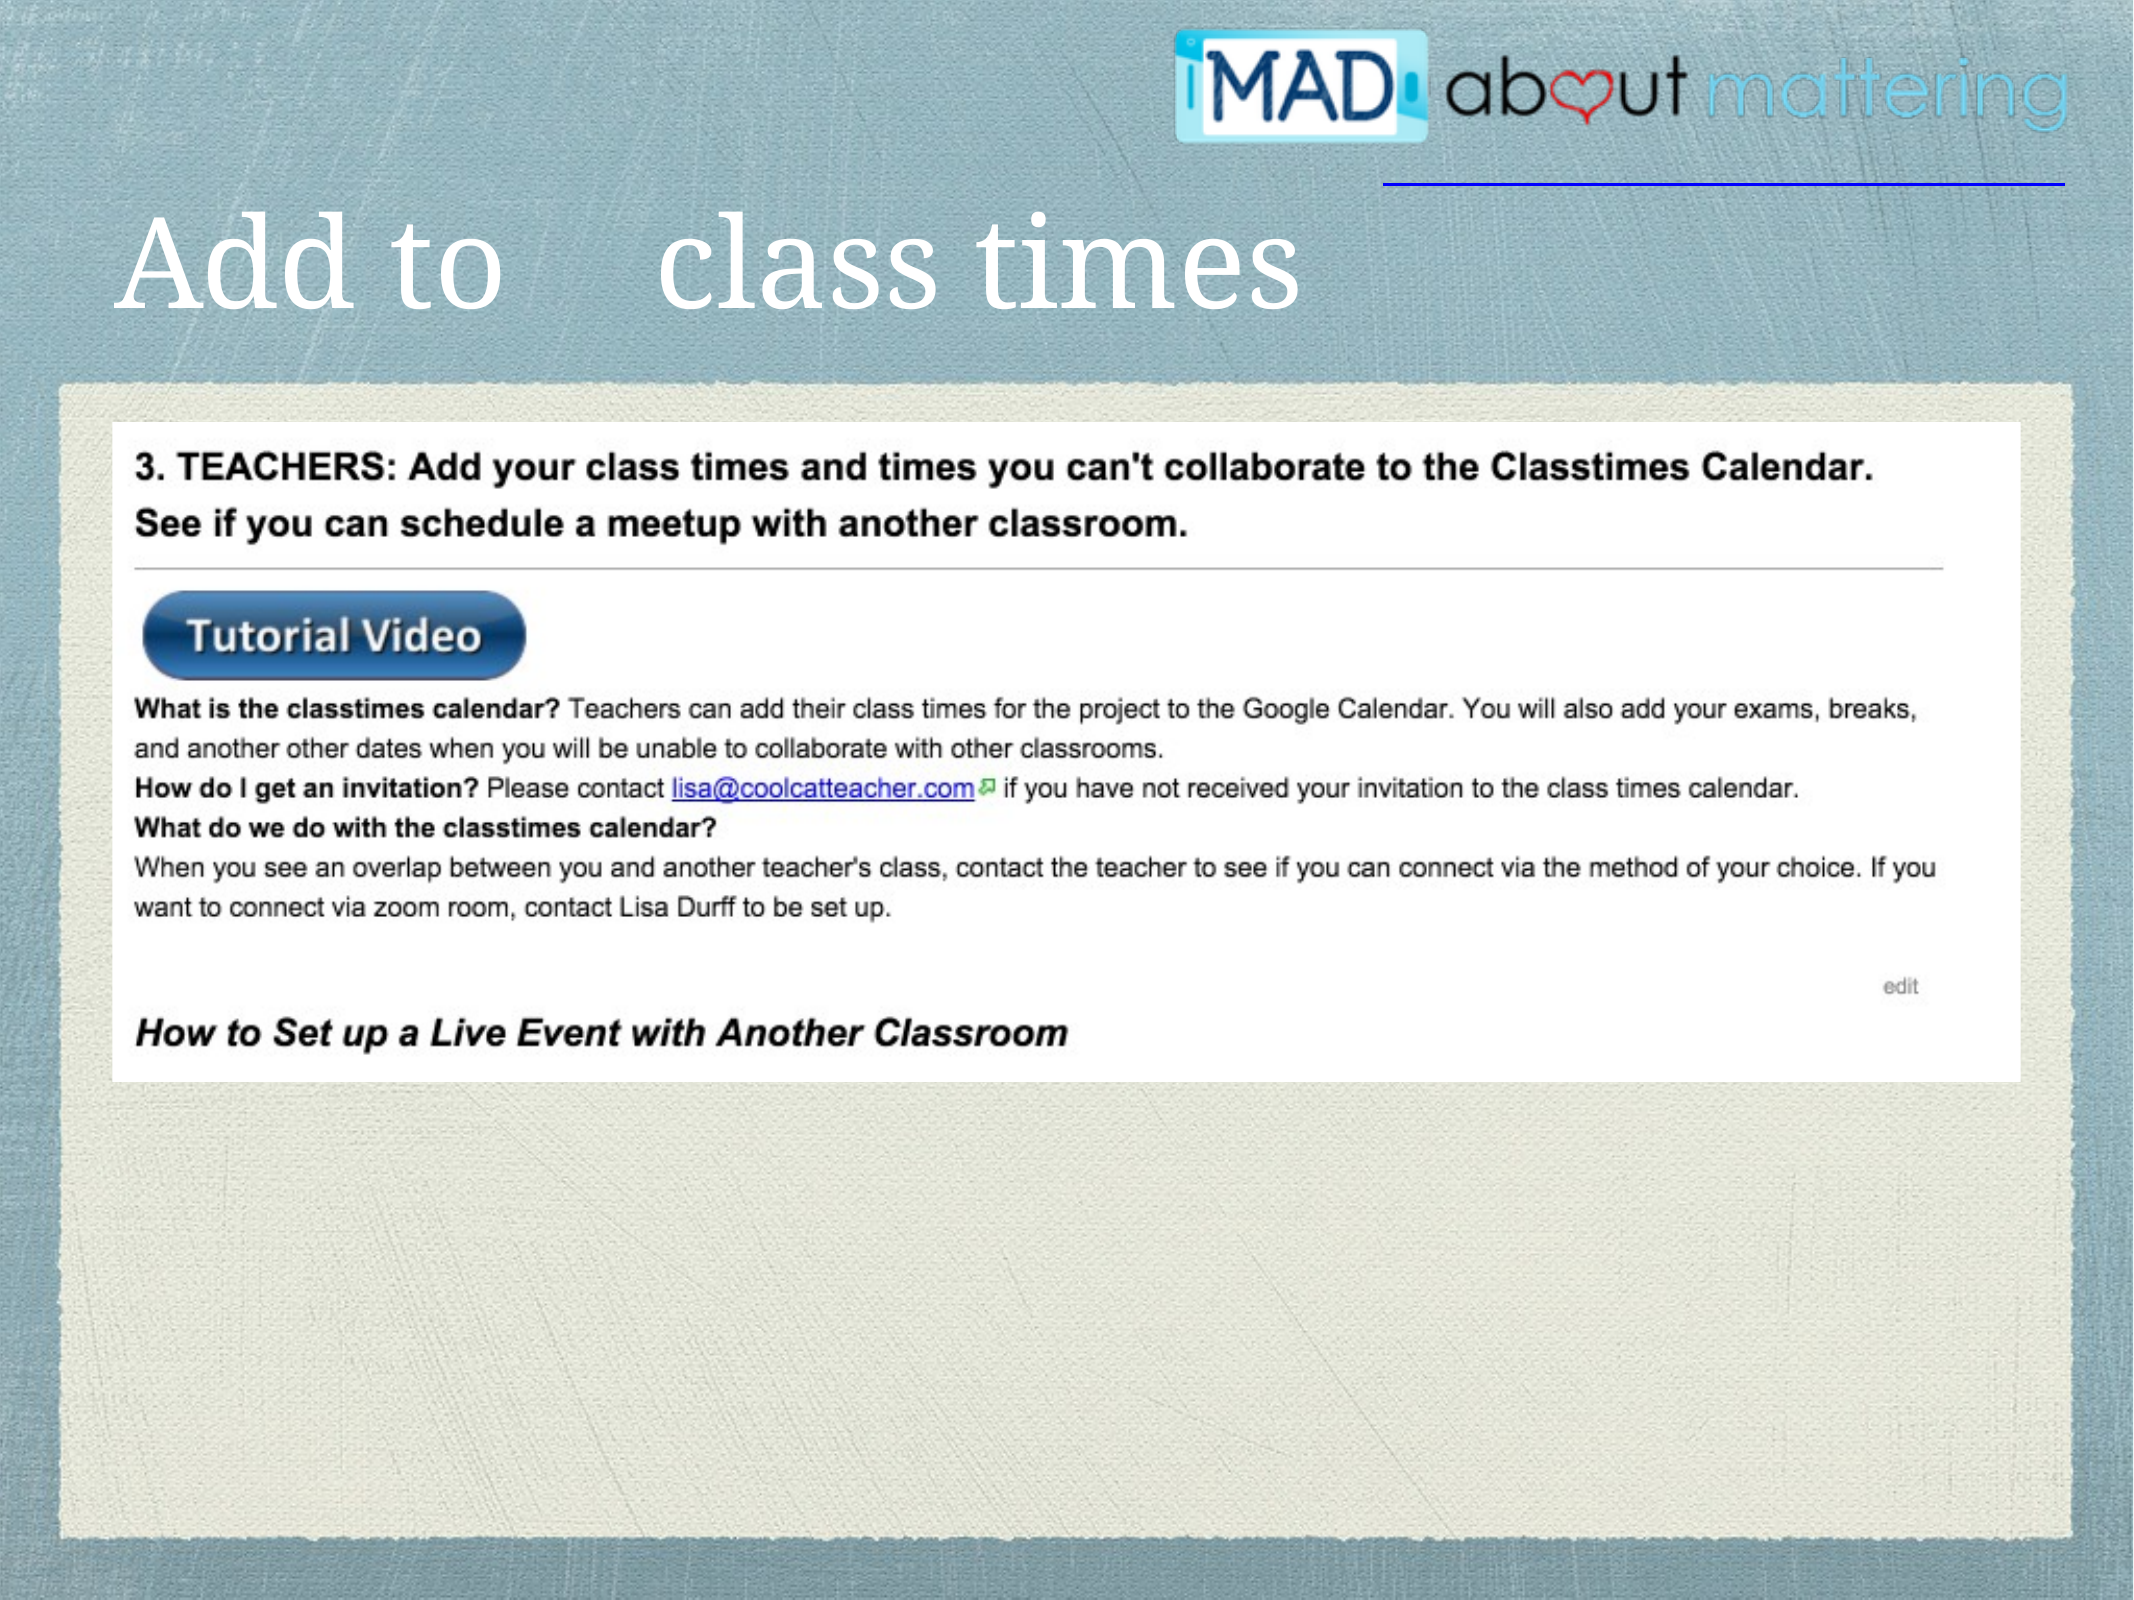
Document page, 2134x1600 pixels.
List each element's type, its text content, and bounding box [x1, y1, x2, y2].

text_box [112, 422, 2021, 1082]
title Add to class times cwawwl.emandabdoutmaattrering.com [65, 33, 2068, 636]
picture [0, 0, 2134, 1600]
